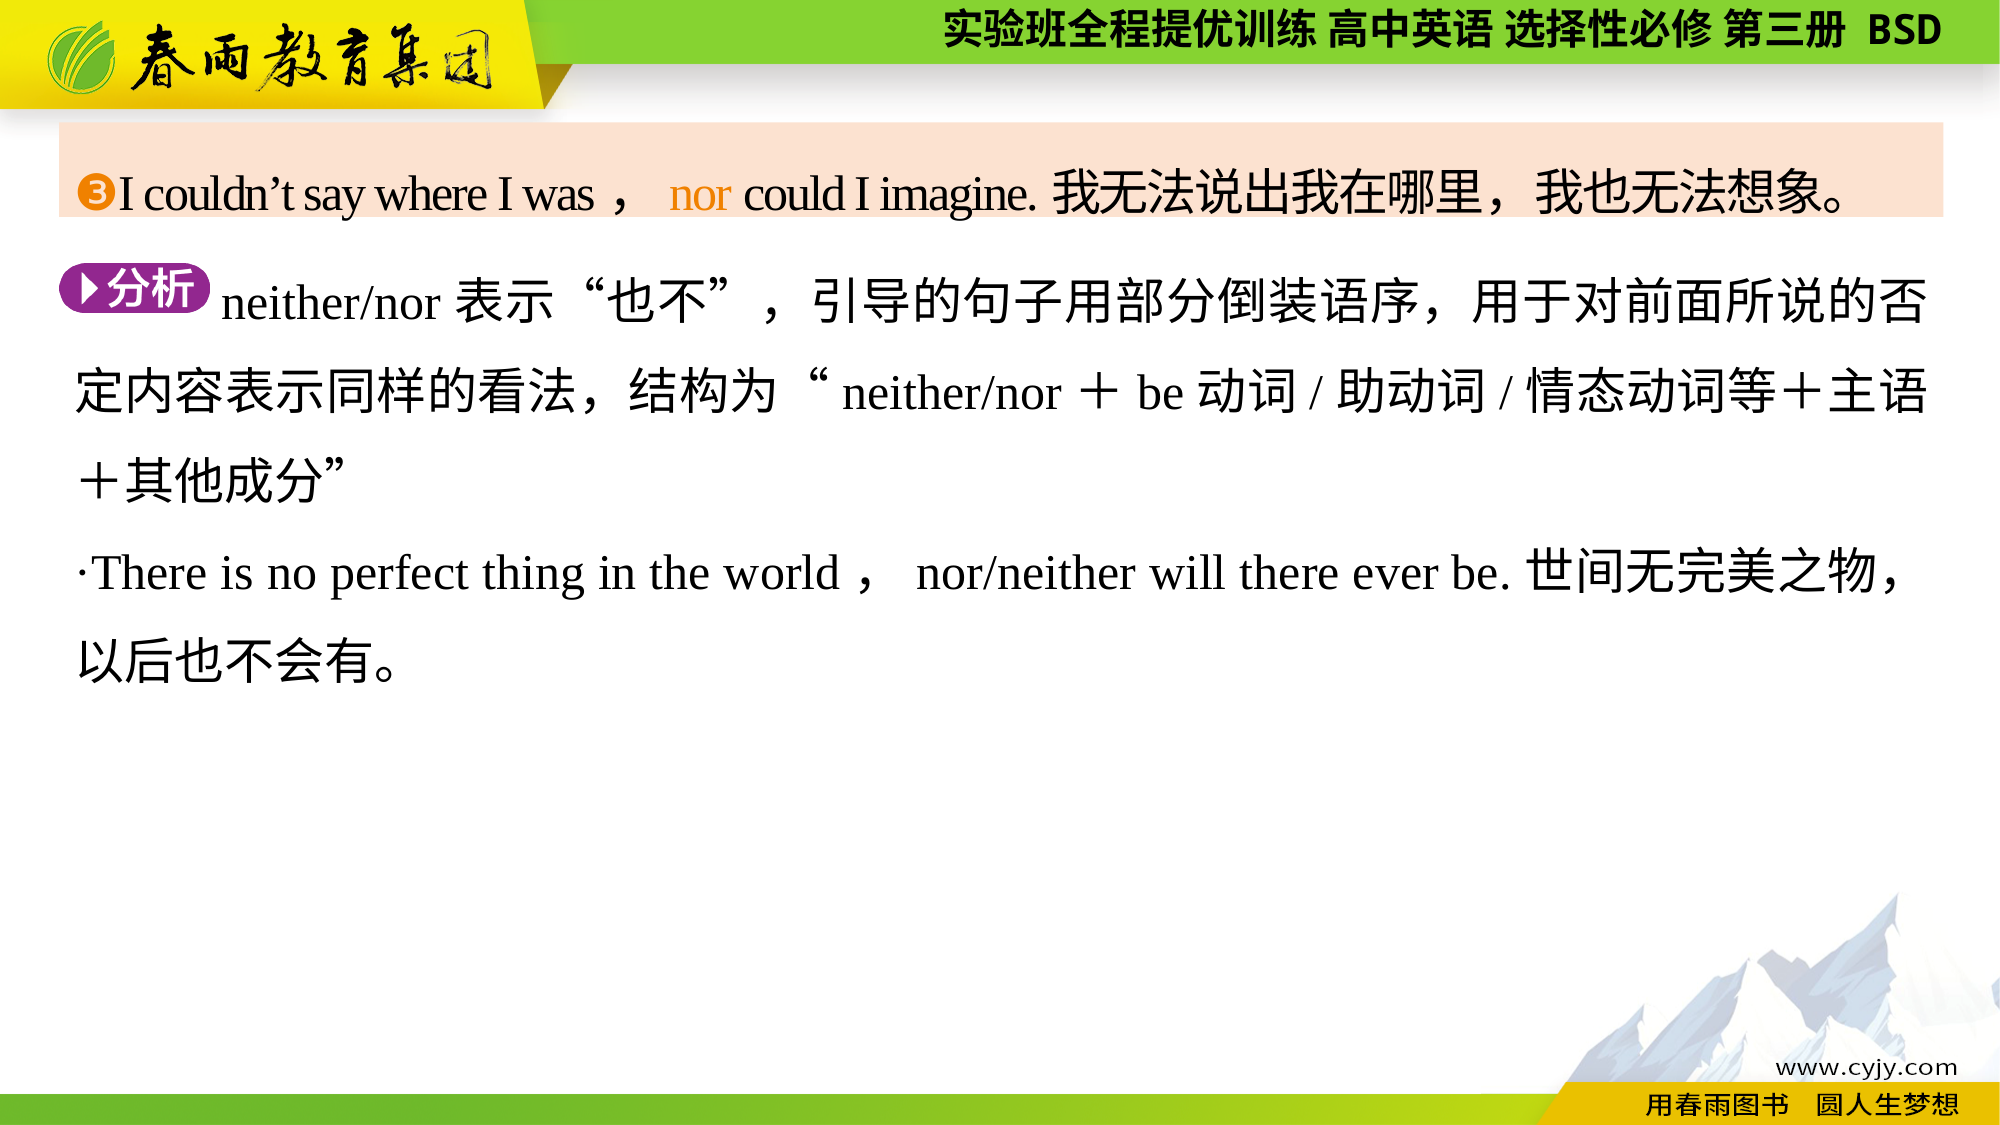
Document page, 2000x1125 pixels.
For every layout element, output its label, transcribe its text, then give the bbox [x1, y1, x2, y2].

picture [0, 0, 2000, 1125]
text_box neither/nor表示“也不”，引导的句子用部分倒装语序，用于对前面所说的否定内容表示同样的看法，结构为“neither/nor＋be动词/助动词/情态动词等＋主语＋其他成分” ·There is no perfect thing in the world，nor/neither will there ever be.世间无完美之物，以后也不会有。 [59, 231, 1944, 697]
list ❸I couldn’t say where I was，nor could I imagine.我无法说出我在哪里，我也无法想象。 [59, 122, 1944, 217]
